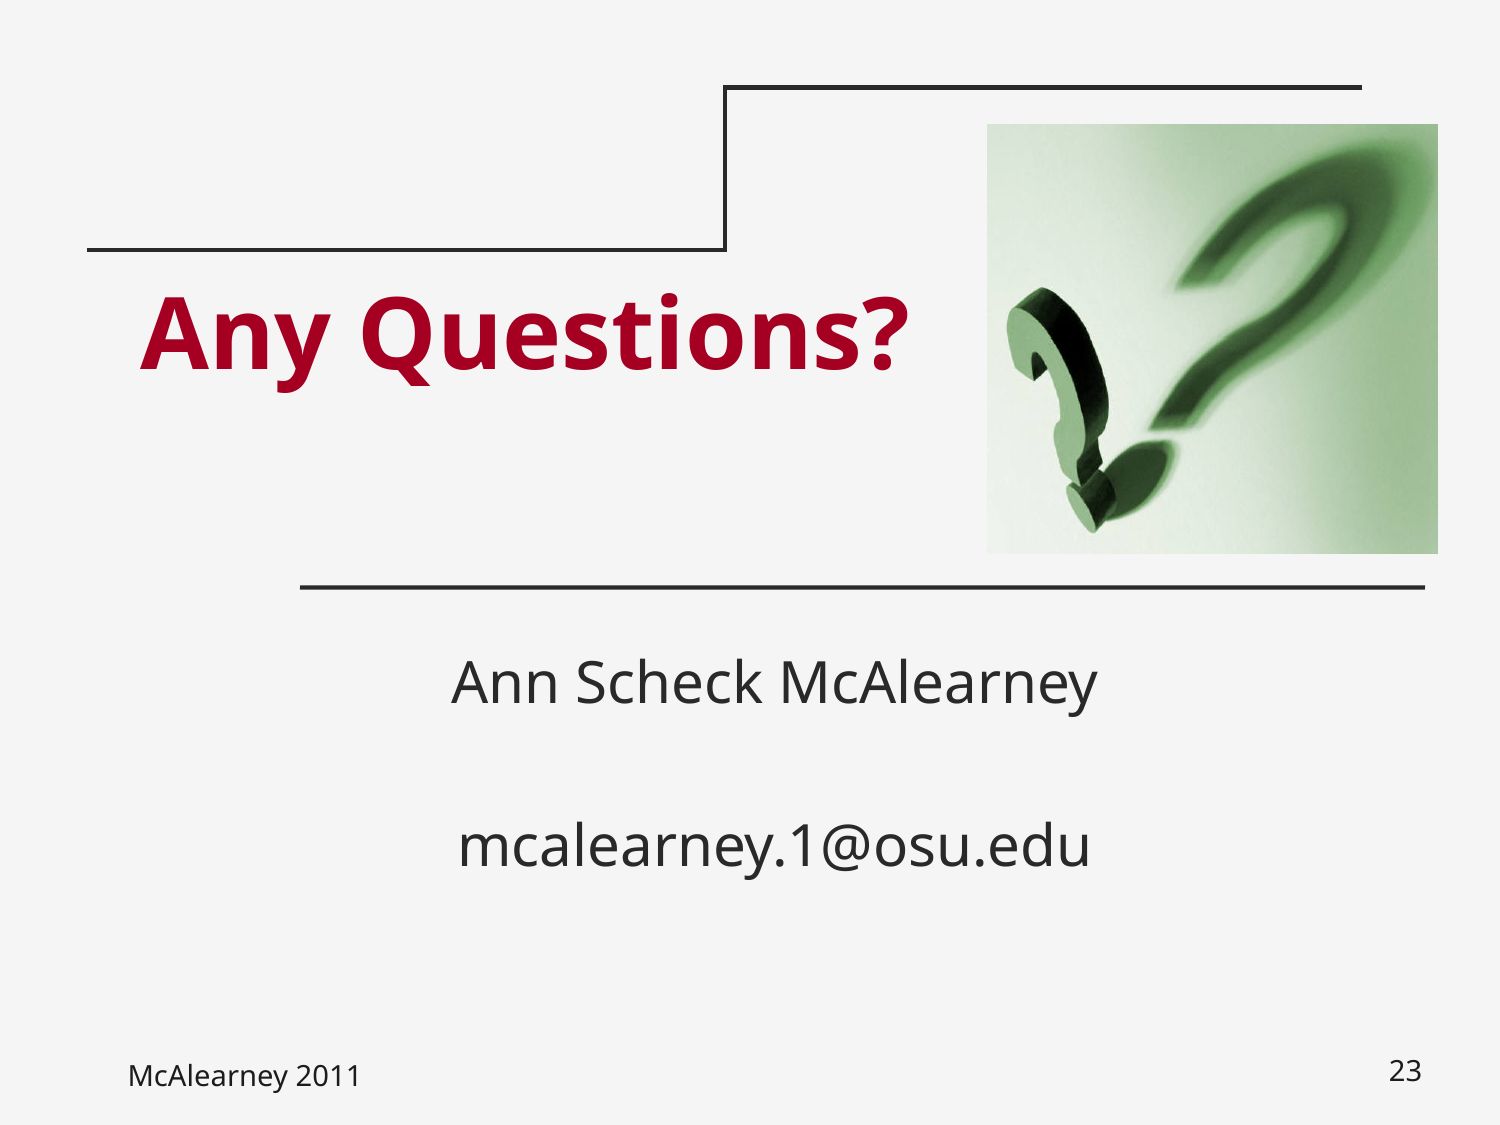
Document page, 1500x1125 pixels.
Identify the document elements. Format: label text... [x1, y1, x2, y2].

picture [987, 124, 1438, 554]
slide_number 23 [1124, 1024, 1438, 1101]
title Any Questions? [124, 187, 982, 398]
subtitle Ann Scheck McAlearney mcalearney.1@osu.edu [249, 637, 1301, 926]
footer McAlearney 2011 [112, 1024, 1038, 1101]
